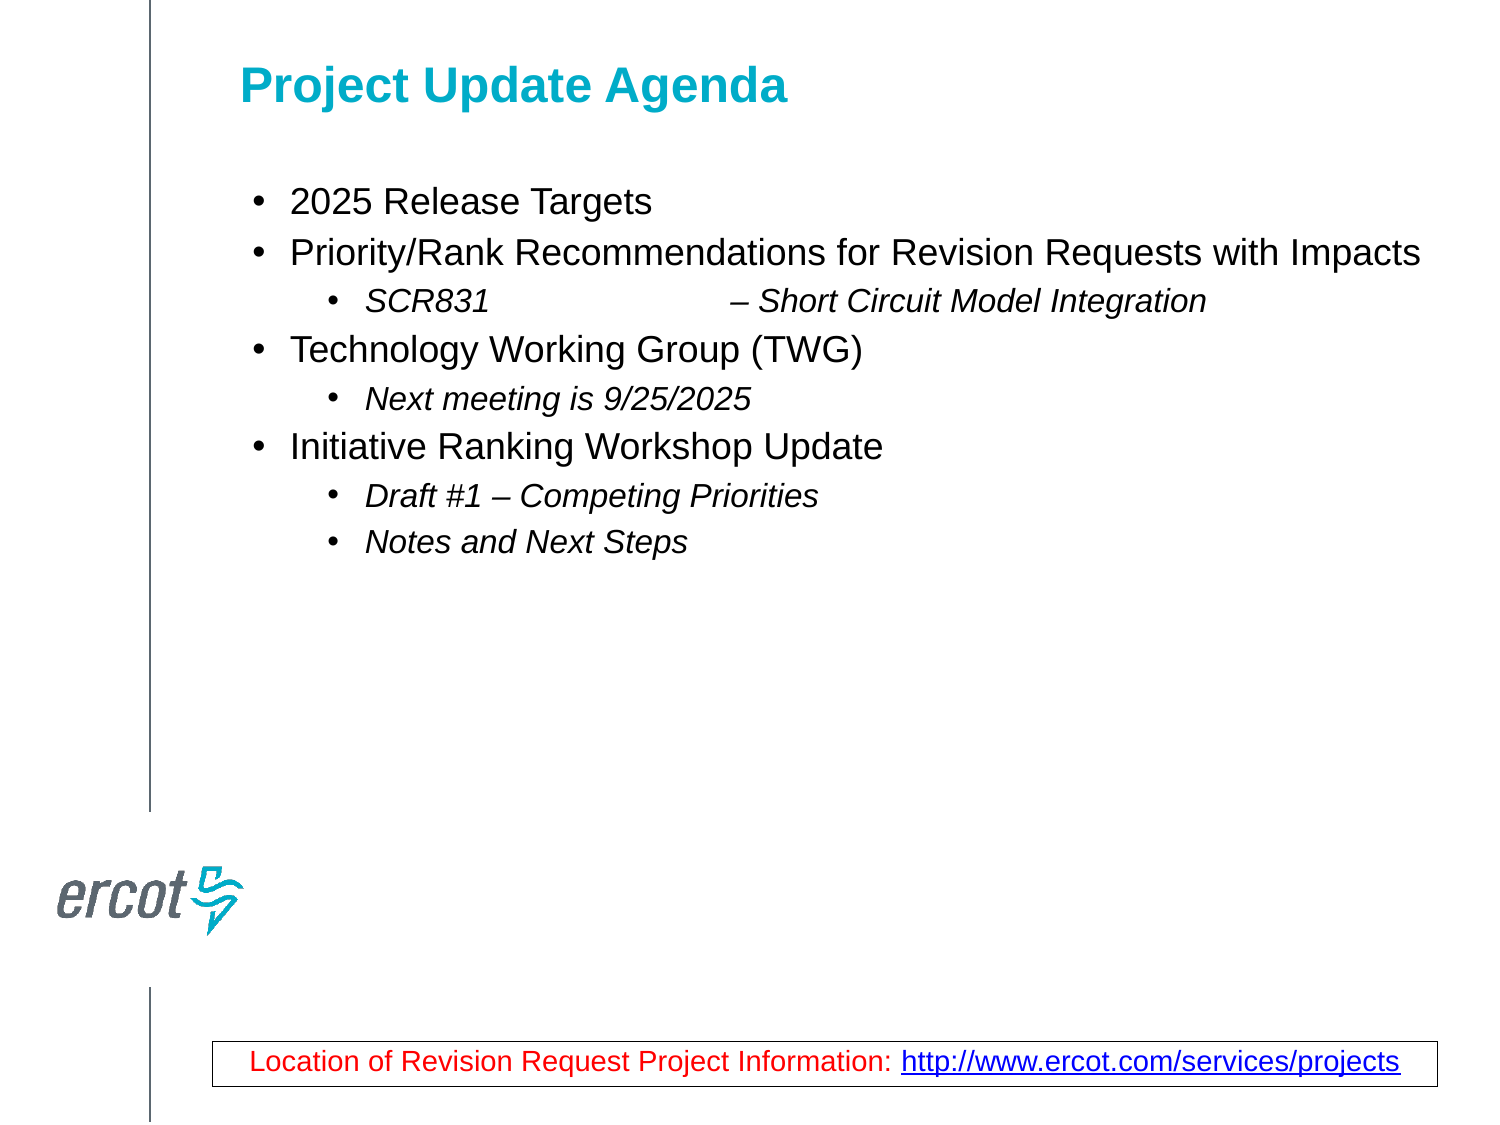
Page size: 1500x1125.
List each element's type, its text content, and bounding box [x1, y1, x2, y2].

picture [53, 862, 162, 938]
text_box Location of Revision Request Project Information: http://www.ercot.com/services/projects [212, 1041, 1438, 1087]
list 2025 Release Targets Priority/Rank Recommendations for Revision Requests with Impacts SCR831 – Short Circuit Model Integration Technology Working Group (TWG) Next meeting is 9/25/2025 Initiative Ranking Workshop Update Draft #1 – Competing Priorities Notes and Next Steps [162, 174, 1450, 975]
text_box Project Update Agenda [225, 52, 938, 125]
